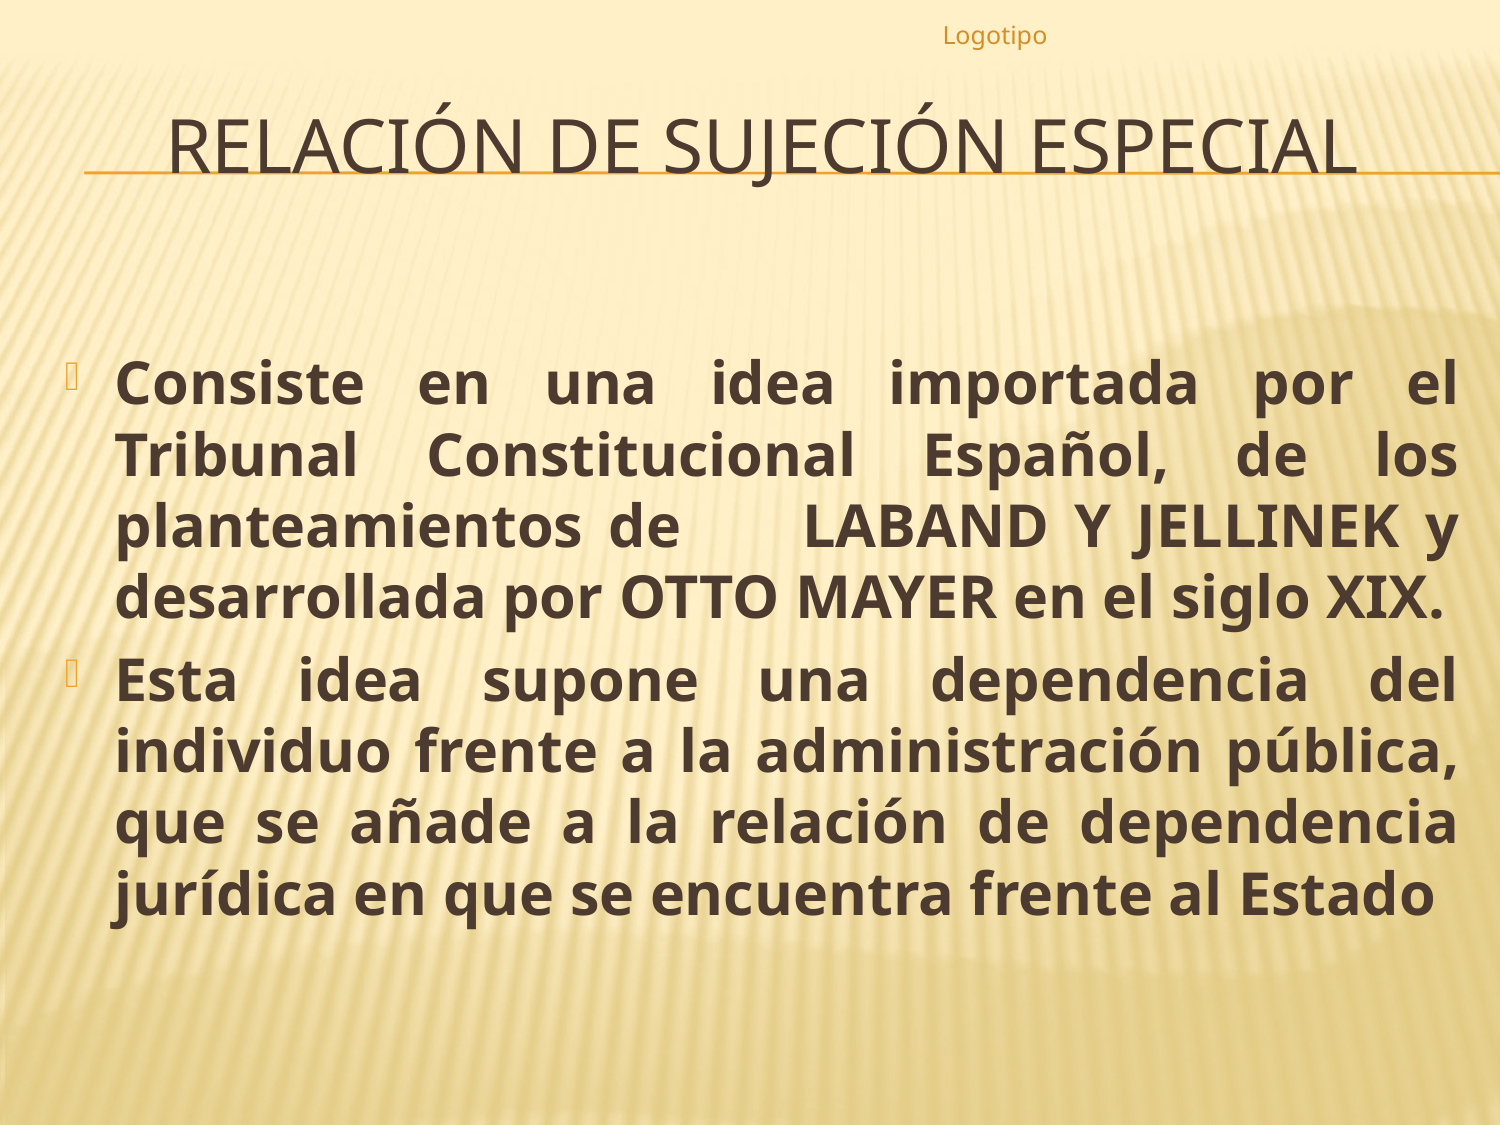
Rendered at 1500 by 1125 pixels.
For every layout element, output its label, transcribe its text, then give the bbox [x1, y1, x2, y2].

list Consiste en una idea importada por el Tribunal Constitucional Español, de los planteamientos de LABAND Y JELLINEK y desarrollada por OTTO MAYER en el siglo XIX. Esta idea supone una dependencia del individuo frente a la administración pública, que se añade a la relación de dependencia jurídica en que se encuentra frente al Estado [50, 254, 1475, 998]
footer Logotipo [587, 12, 1063, 60]
title RELACIÓN DE SUJECIÓN ESPECIAL [50, 75, 1475, 213]
